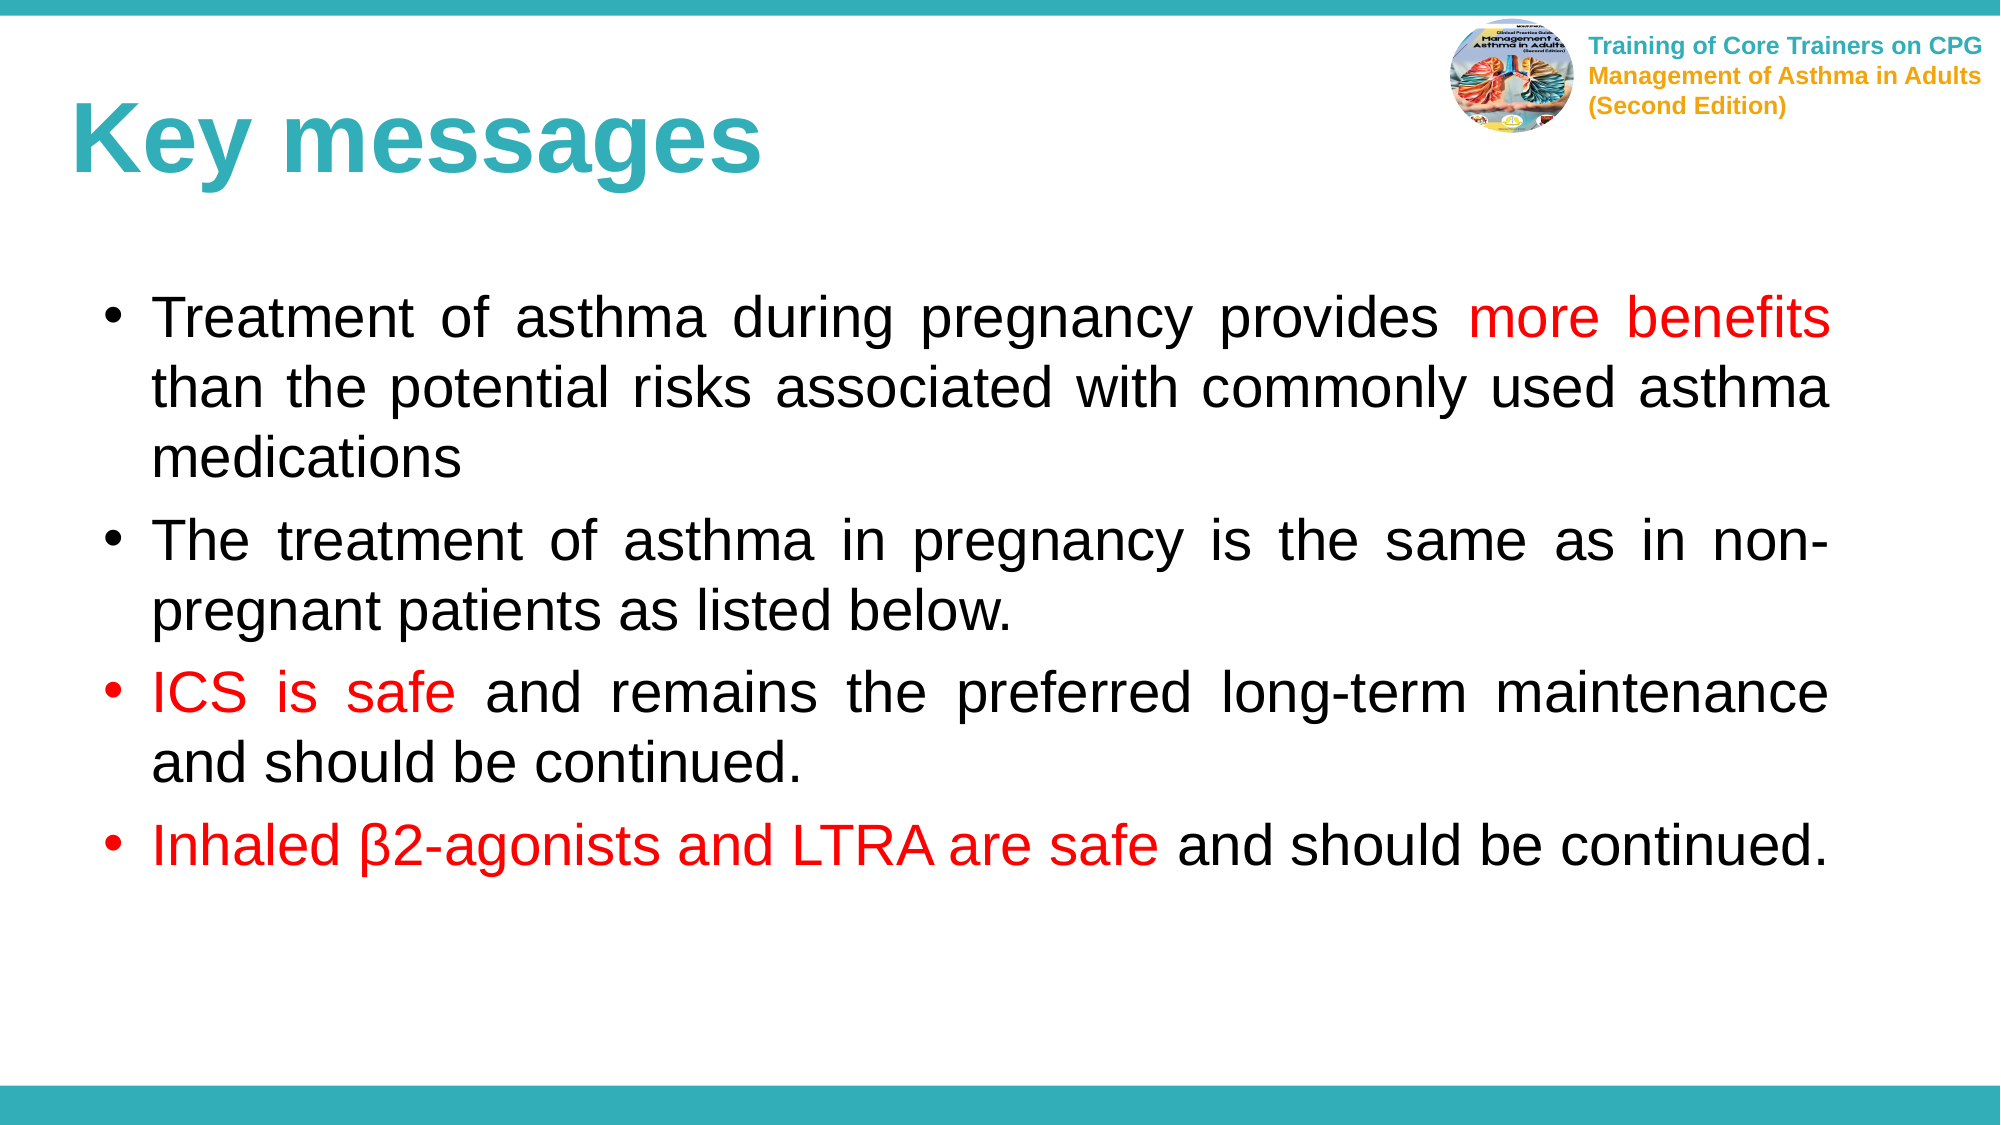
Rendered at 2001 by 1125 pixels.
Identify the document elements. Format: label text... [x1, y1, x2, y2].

text_box Key messages [0, 69, 2000, 196]
text_box Treatment of asthma during pregnancy provides more benefits than the potential risks associated with commonly used asthma medications The treatment of asthma in pregnancy is the same as in non-pregnant patients as listed below. ICS is safe and remains the preferred long-term maintenance and should be continued. Inhaled β2-agonists and LTRA are safe and should be continued. [89, 272, 1847, 885]
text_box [1449, 18, 2000, 133]
